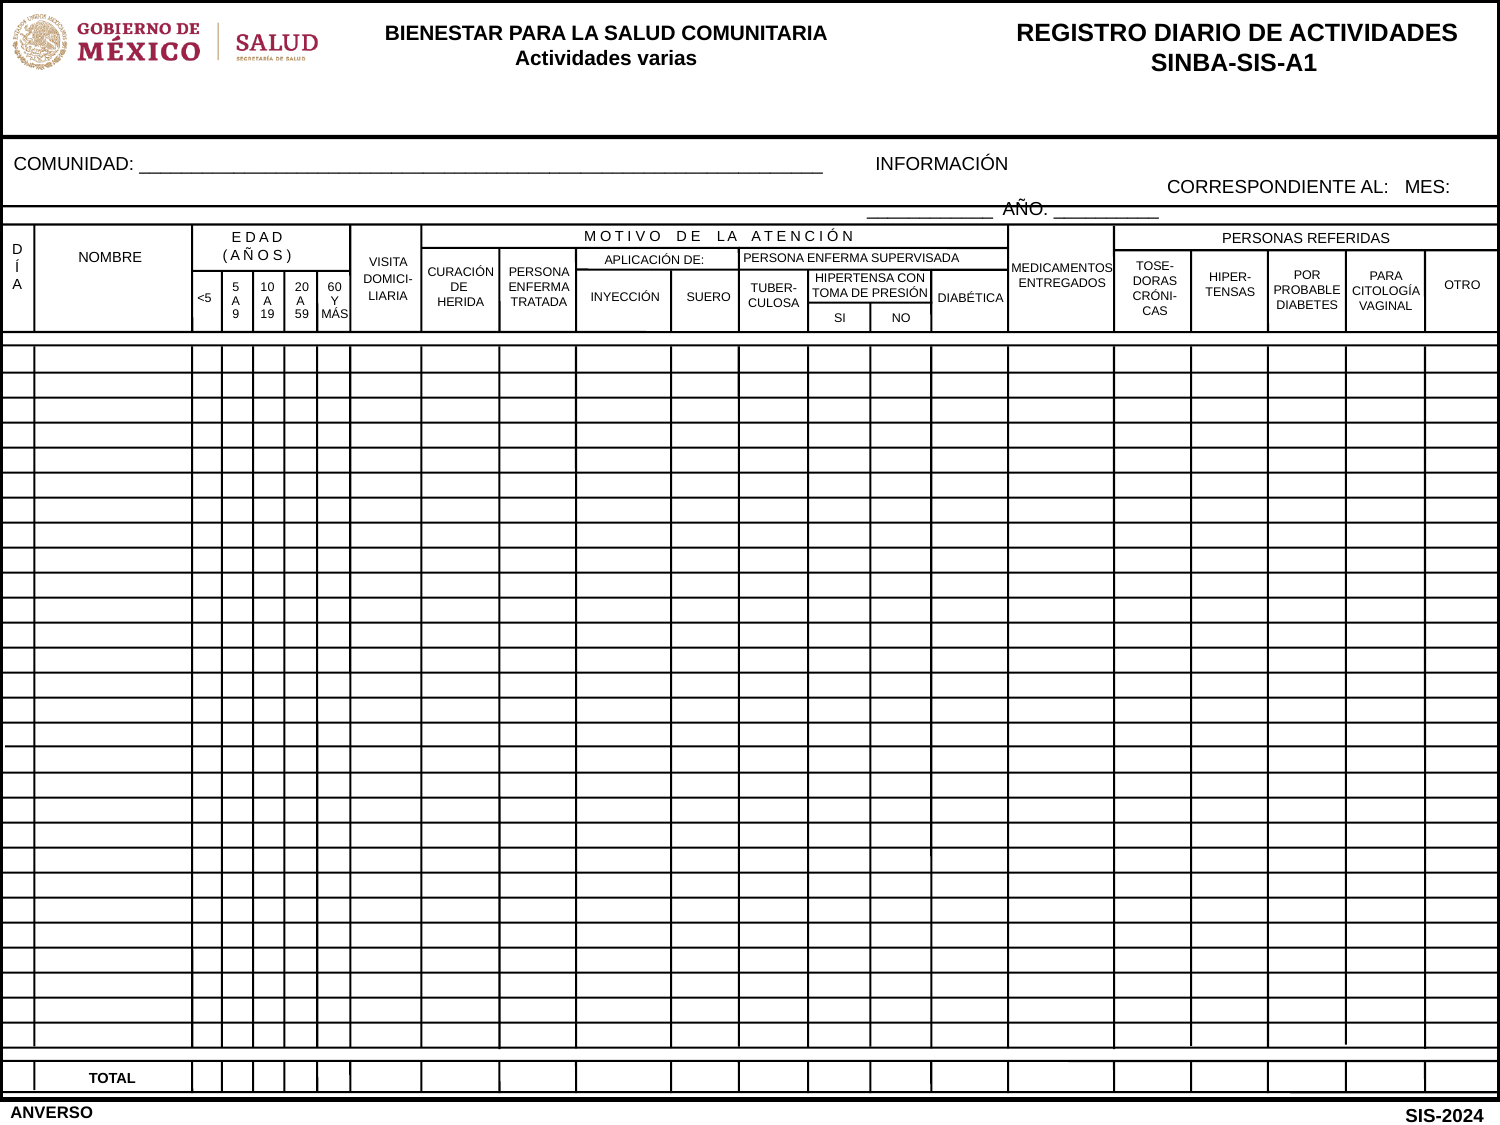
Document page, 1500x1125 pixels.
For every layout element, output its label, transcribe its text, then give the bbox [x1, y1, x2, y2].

text_box NO [871, 303, 932, 333]
text_box 60 Y MÁS [318, 273, 364, 329]
text_box CURACIÓN DE HERIDA [404, 256, 483, 317]
text_box 20 A 59 [285, 273, 306, 329]
text_box TUBER-CULOSA [717, 272, 808, 318]
text_box <5 [182, 282, 192, 313]
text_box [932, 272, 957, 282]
text_box ANVERSO [0, 1094, 127, 1125]
text_box HIPERTENSA CON TOMA DE PRESIÓN [783, 272, 931, 308]
text_box TOTAL [37, 1061, 188, 1092]
text_box <5 [193, 282, 216, 313]
text_box HIPER-TENSAS [1192, 261, 1256, 307]
text_box DIABÉTICA [914, 282, 1027, 312]
text_box MEDICAMENTOS ENTREGADOS [1009, 252, 1108, 298]
text_box NOMBRE [35, 240, 185, 273]
text_box 20 A 59 [280, 273, 284, 329]
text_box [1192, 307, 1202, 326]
text_box 5 A 9 [222, 273, 253, 329]
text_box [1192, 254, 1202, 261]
picture [2, 5, 328, 78]
text_box OTRO [1423, 269, 1500, 300]
text_box D Í A [35, 273, 40, 300]
text_box PERSONA ENFERMA TRATADA [483, 256, 595, 317]
text_box SI [808, 303, 870, 333]
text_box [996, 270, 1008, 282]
text_box COMUNIDAD: _________________________________________________________________ INFORMACIÓN CORRESPONDIENTE AL: MES: ____________ AÑO: __________ [0, 207, 1500, 224]
text_box 60 Y MÁS [306, 273, 317, 329]
text_box E D A D ( A Ñ O S ) [200, 221, 314, 270]
text_box POR PROBABLE DIABETES [1256, 260, 1333, 320]
text_box 10 A 19 [255, 273, 280, 329]
text_box INYECCIÓN [569, 281, 652, 311]
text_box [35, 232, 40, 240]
text_box SUERO [652, 281, 717, 311]
text_box VISITA DOMICI-LIARIA [336, 244, 440, 311]
text_box [5, 120, 36, 144]
text_box PERSONAS REFERIDAS [1115, 221, 1497, 254]
text_box PERSONA ENFERMA SUPERVISADA [697, 242, 1005, 272]
text_box COMUNIDAD: _________________________________________________________________ INFORMACIÓN CORRESPONDIENTE AL: MES: ____________ AÑO: __________ [0, 144, 1500, 206]
text_box D Í A [0, 232, 34, 300]
text_box M O T I V O D E L A A T E N C I Ó N [435, 219, 1002, 252]
text_box TOSE-DORAS CRÓNI-CAS [1108, 250, 1191, 326]
text_box 5 A 9 [216, 273, 221, 329]
text_box APLICACIÓN DE: [570, 244, 739, 275]
text_box PARA CITOLOGÍA VAGINAL [1333, 260, 1438, 321]
